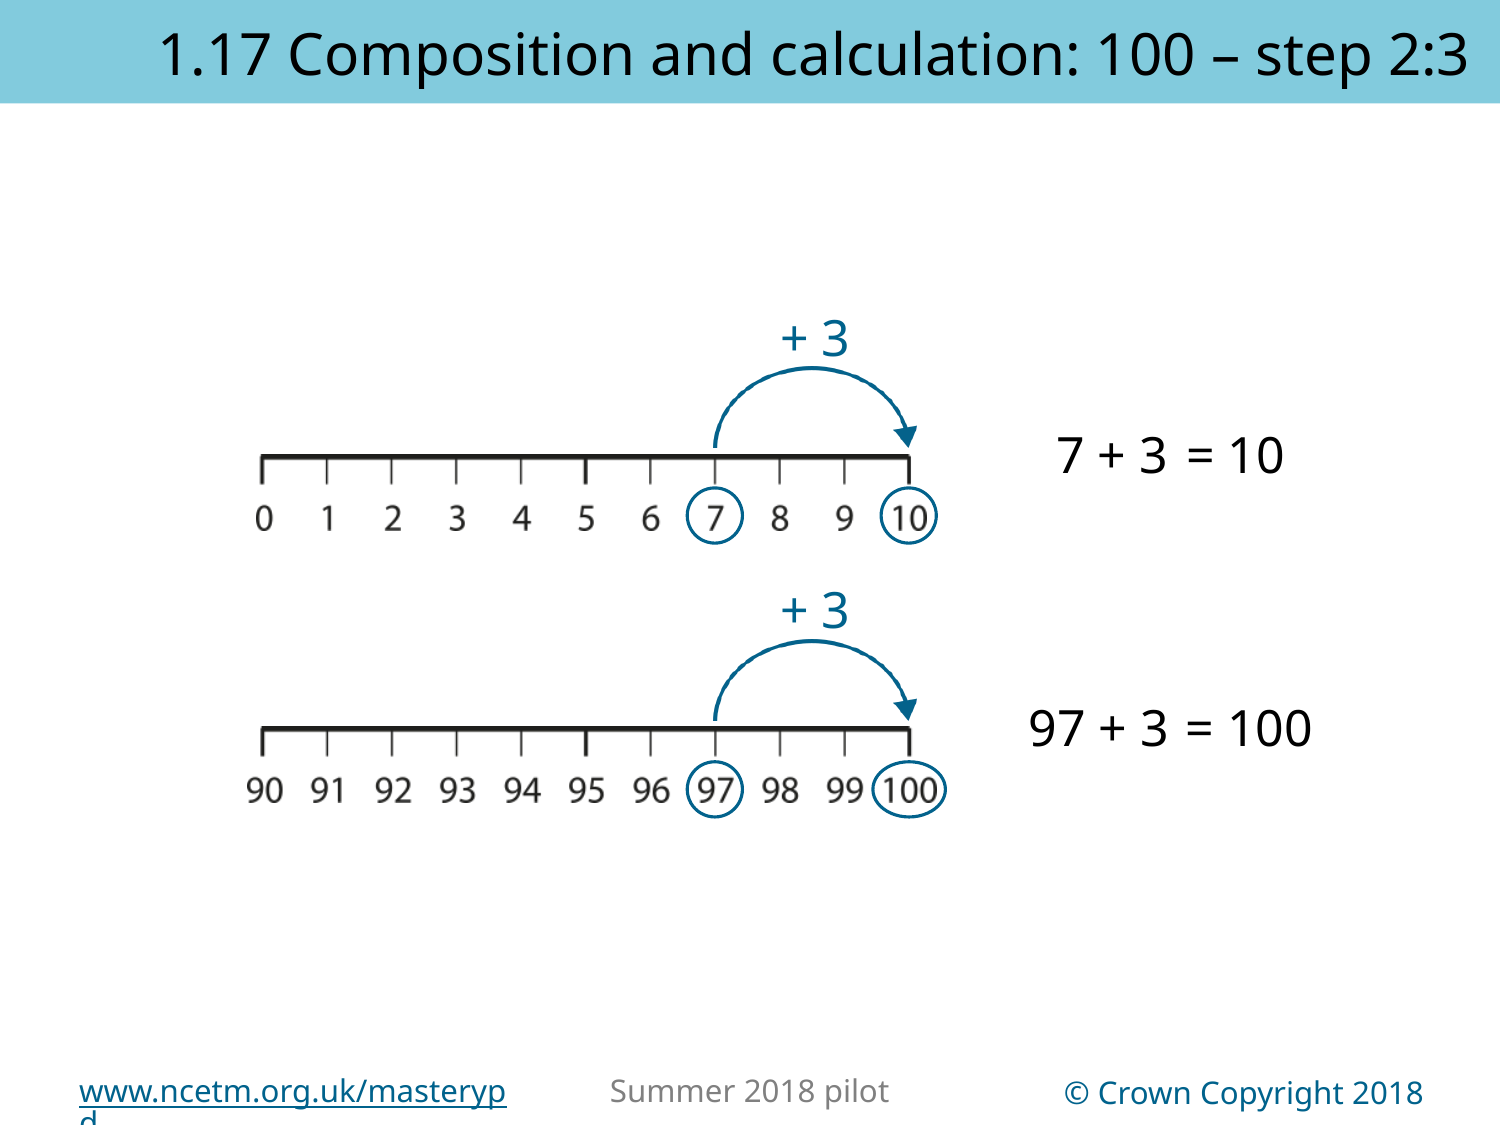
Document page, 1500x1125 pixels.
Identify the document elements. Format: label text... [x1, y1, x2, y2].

picture [875, 764, 937, 804]
picture [828, 366, 917, 426]
text_box [697, 811, 732, 817]
picture [713, 366, 796, 437]
text_box 97 + 3 [1013, 688, 1184, 764]
text_box [941, 776, 946, 803]
text_box + 3 [765, 298, 866, 364]
text_box [698, 538, 731, 544]
picture [713, 639, 796, 710]
picture [256, 453, 928, 531]
picture [690, 764, 740, 804]
picture [247, 726, 937, 804]
picture [718, 644, 907, 721]
picture [718, 371, 917, 449]
text_box = 10 [1183, 416, 1300, 492]
list 1.17 Composition and calculation: 100 – step 2:3 [0, 0, 1500, 104]
text_box [886, 811, 932, 817]
text_box [932, 500, 937, 531]
text_box = 100 [1184, 688, 1328, 764]
picture [690, 490, 740, 531]
text_box + 3 [765, 570, 866, 637]
text_box 7 + 3 [1041, 416, 1183, 492]
picture [883, 490, 928, 531]
picture [910, 705, 917, 721]
text_box [892, 537, 926, 544]
picture [828, 639, 917, 699]
